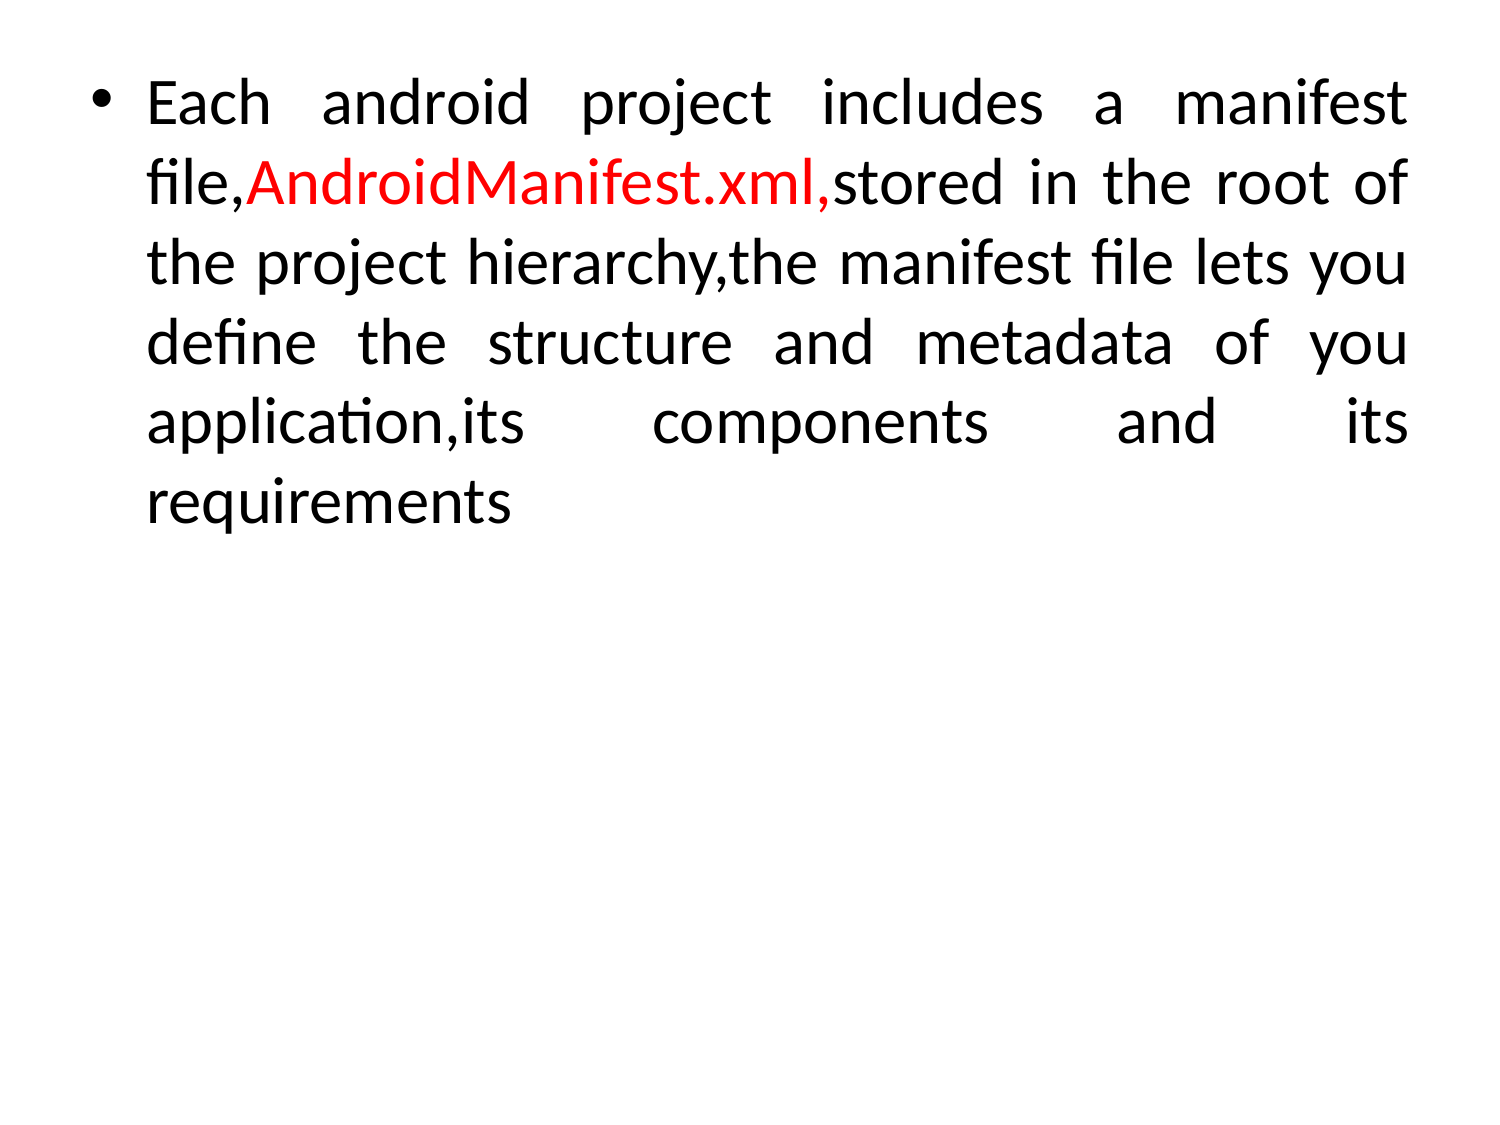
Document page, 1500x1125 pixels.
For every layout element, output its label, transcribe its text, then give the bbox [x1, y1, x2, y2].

list Each android project includes a manifest file,AndroidManifest.xml,stored in the root of the project hierarchy,the manifest file lets you define the structure and metadata of you application,its components and its requirements [75, 50, 1425, 1005]
